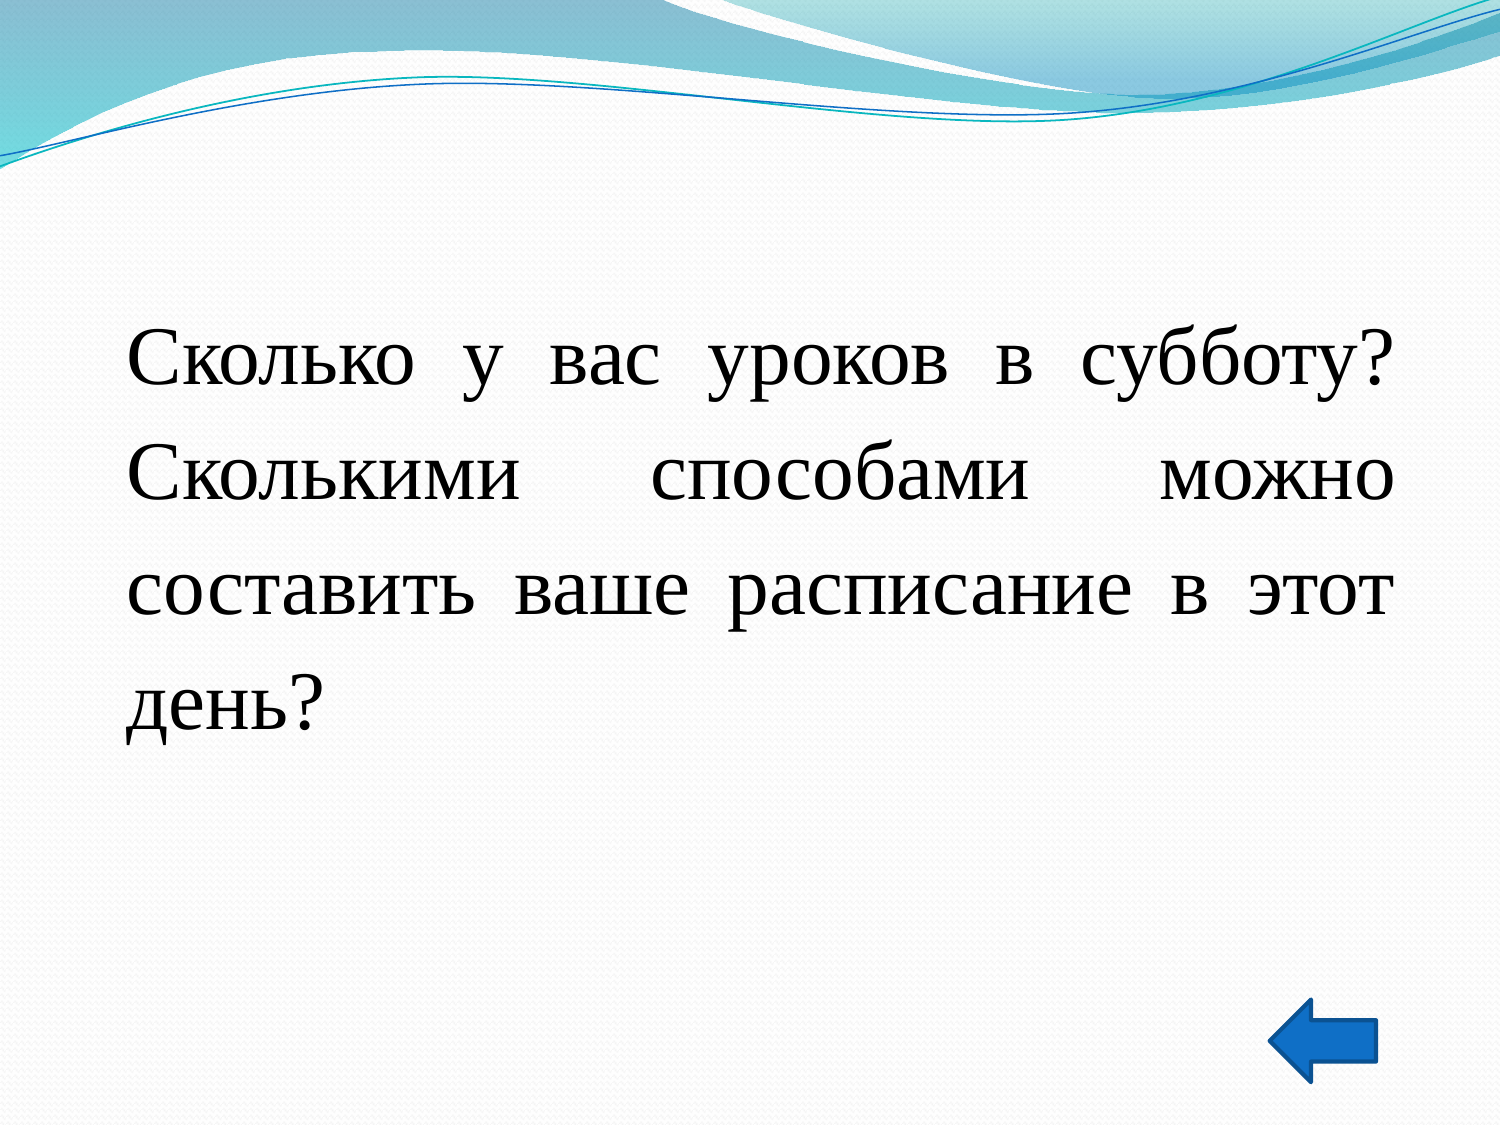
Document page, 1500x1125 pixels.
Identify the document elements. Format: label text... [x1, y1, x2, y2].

text_box Сколько у вас уроков в субботу? Сколькими способами можно составить ваше расписание в этот день? [112, 278, 1412, 754]
text_box [1267, 997, 1379, 1085]
